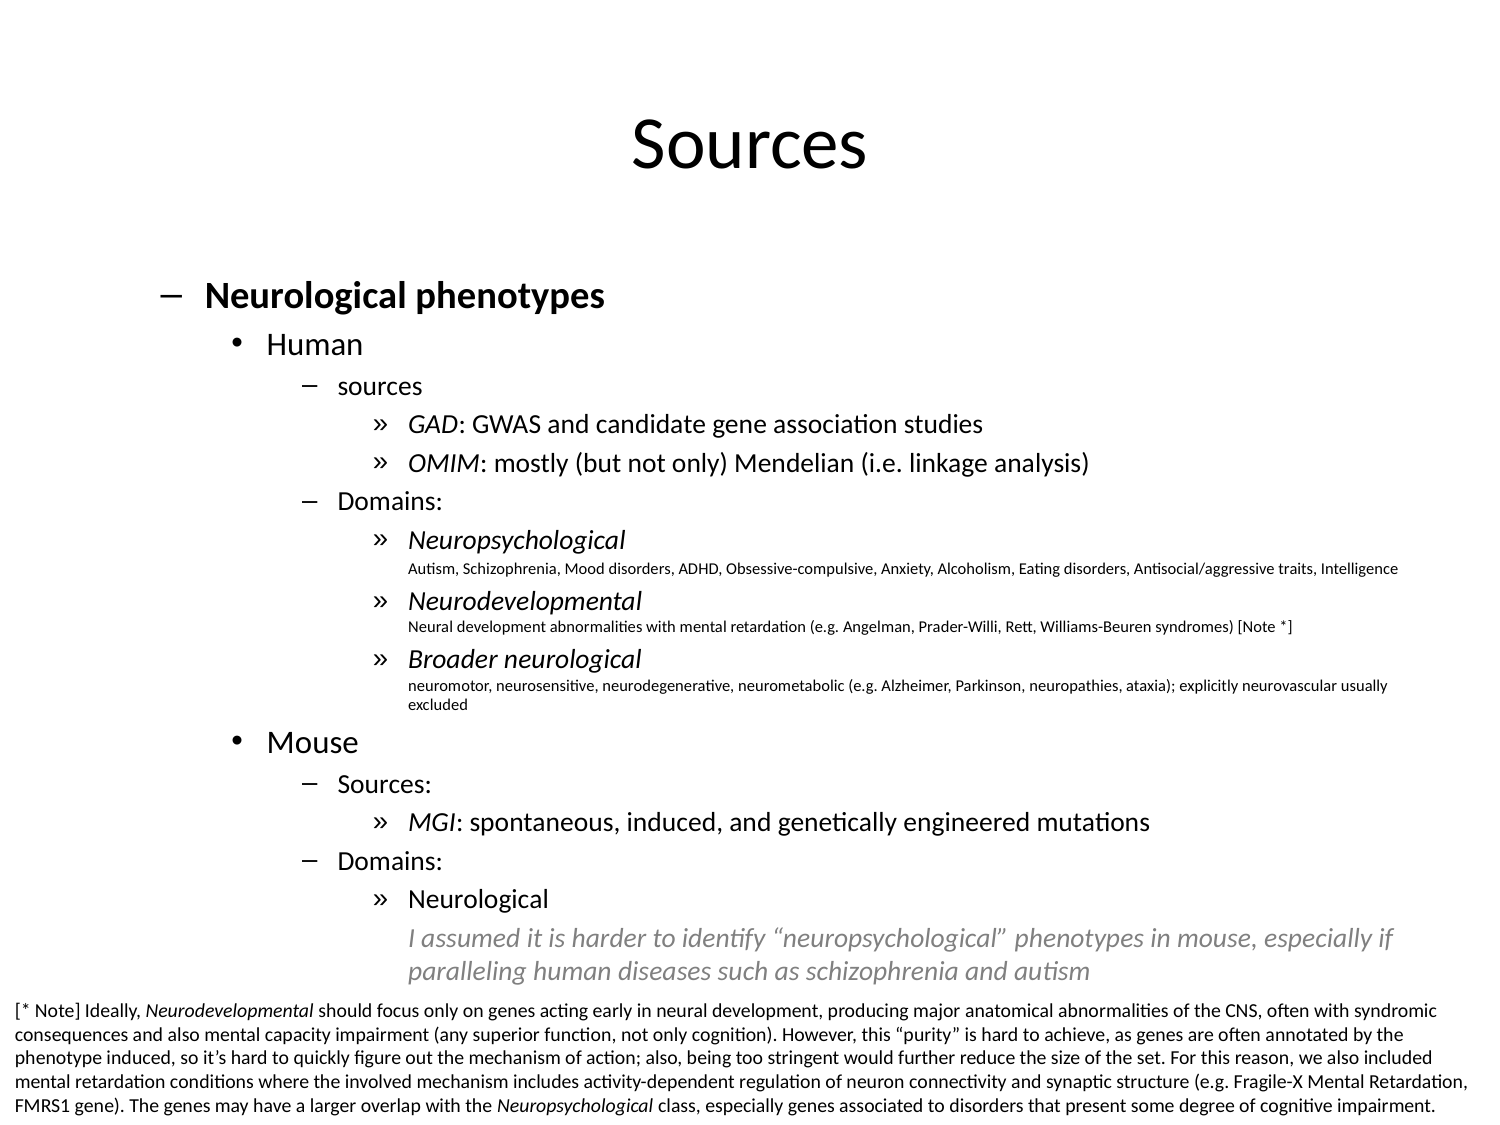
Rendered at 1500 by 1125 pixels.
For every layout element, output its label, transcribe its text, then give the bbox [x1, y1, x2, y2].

title Sources [75, 45, 1425, 233]
list Neurological phenotypes Human sources GAD: GWAS and candidate gene association studies OMIM: mostly (but not only) Mendelian (i.e. linkage analysis) Domains: Neuropsychological Autism, Schizophrenia, Mood disorders, ADHD, Obsessive-compulsive, Anxiety, Alcoholism, Eating disorders, Antisocial/aggressive traits, Intelligence Neurodevelopmental Neural development abnormalities with mental retardation (e.g. Angelman, Prader-Willi, Rett, Williams-Beuren syndromes) [Note *] Broader neurological neuromotor, neurosensitive, neurodegenerative, neurometabolic (e.g. Alzheimer, Parkinson, neuropathies, ataxia); explicitly neurovascular usually excluded Mouse Sources: MGI: spontaneous, induced, and genetically engineered mutations Domains: Neurological I assumed it is harder to identify “neuropsychological” phenotypes in mouse, especially if paralleling human diseases such as schizophrenia and autism [75, 262, 1425, 990]
text_box [* Note] Ideally, Neurodevelopmental should focus only on genes acting early in neural development, producing major anatomical abnormalities of the CNS, often with syndromic consequences and also mental capacity impairment (any superior function, not only cognition). However, this “purity” is hard to achieve, as genes are often annotated by the phenotype induced, so it’s hard to quickly figure out the mechanism of action; also, being too stringent would further reduce the size of the set. For this reason, we also included mental retardation conditions where the involved mechanism includes activity-dependent regulation of neuron connectivity and synaptic structure (e.g. Fragile-X Mental Retardation, FMRS1 gene). The genes may have a larger overlap with the Neuropsychological class, especially genes associated to disorders that present some degree of cognitive impairment. [0, 990, 1500, 1124]
